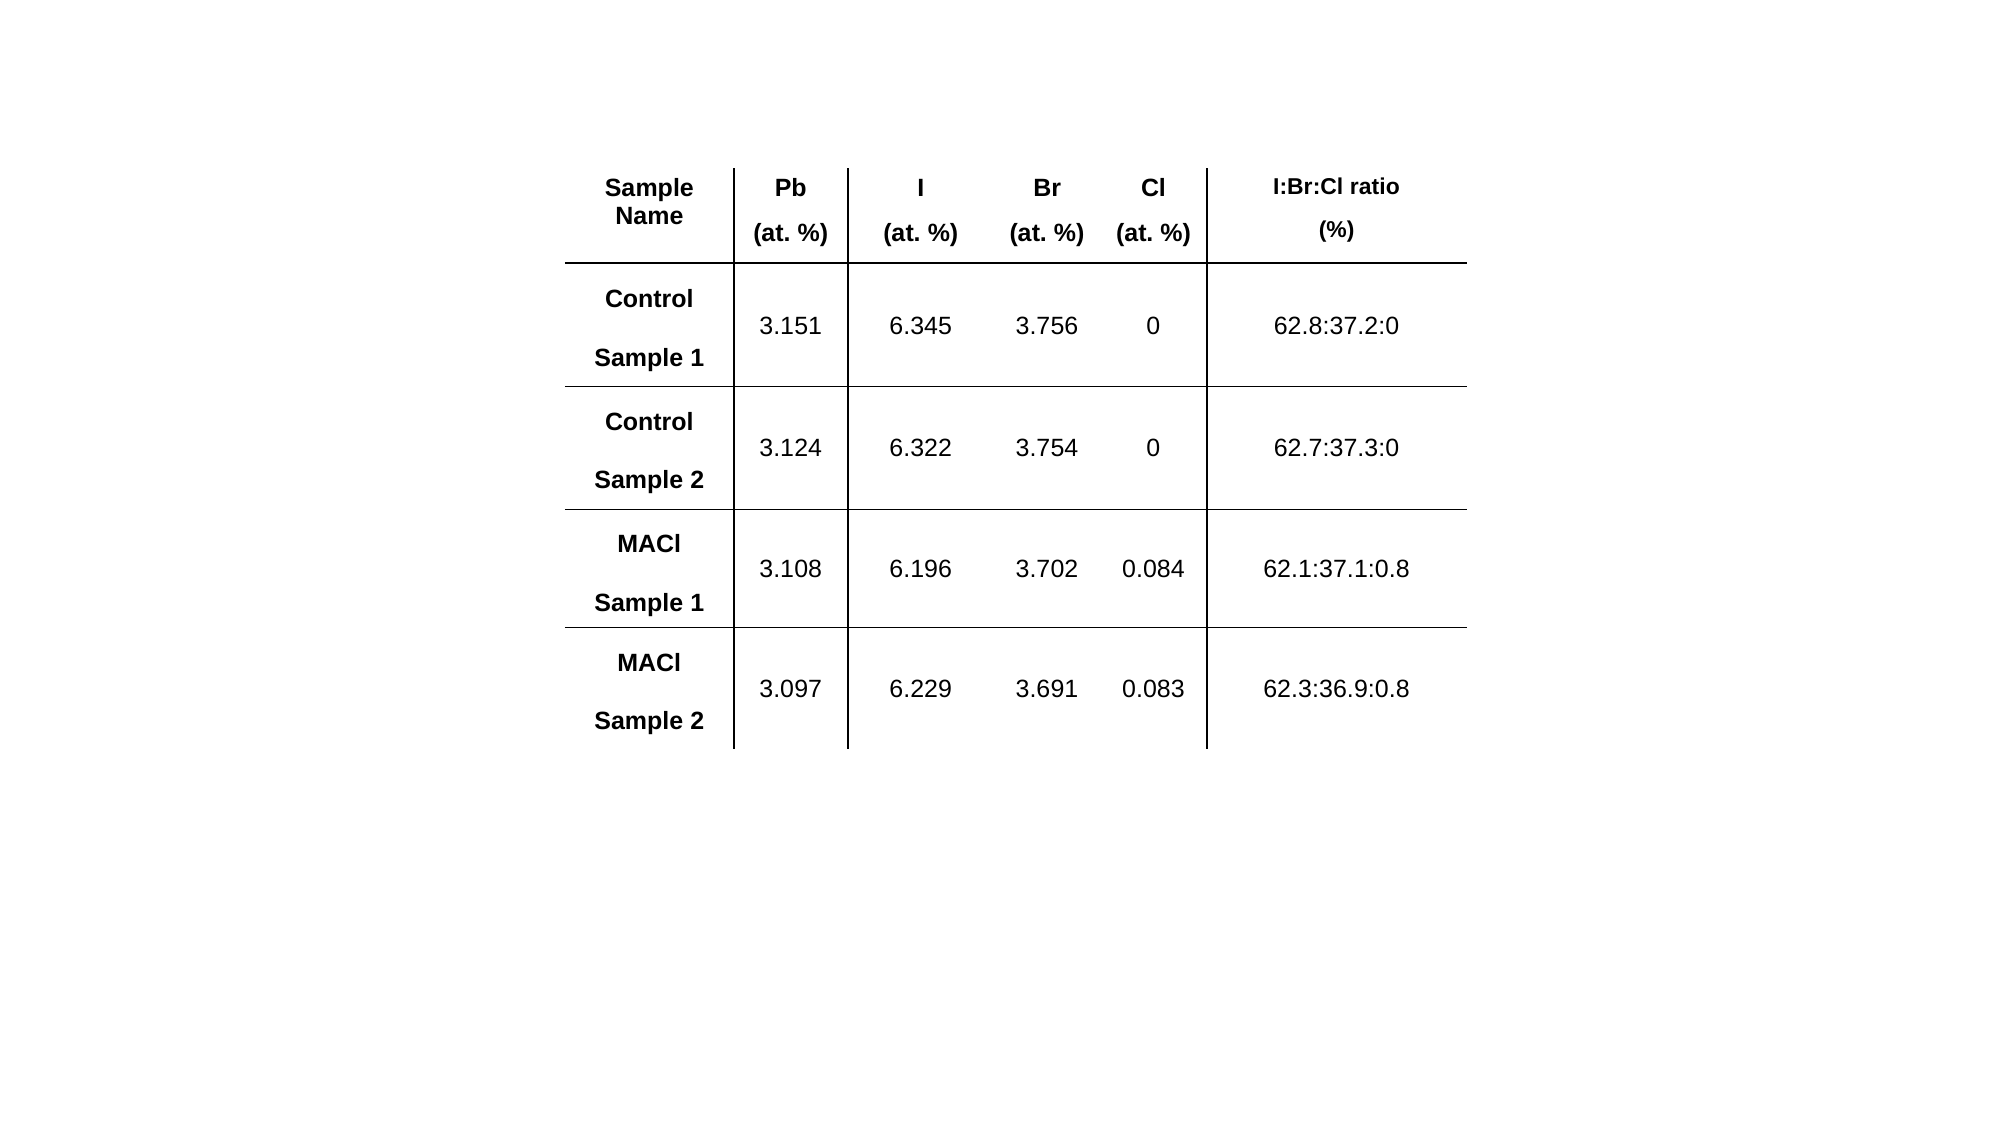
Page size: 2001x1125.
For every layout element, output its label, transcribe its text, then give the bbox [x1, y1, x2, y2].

table_cell 3.151 [735, 264, 847, 386]
table_cell 3.756 [994, 264, 1100, 386]
table_cell MACl Sample 2 [565, 628, 733, 749]
table_cell 3.108 [735, 510, 847, 627]
table_cell 3.097 [735, 628, 847, 749]
table_header I:Br:Cl ratio (%) [1208, 168, 1467, 262]
table_cell 3.691 [994, 628, 1100, 749]
table_cell 0.084 [1100, 510, 1206, 627]
table_header Br (at. %) [994, 168, 1100, 262]
table_cell 3.702 [994, 510, 1100, 627]
table_cell Control Sample 1 [565, 264, 733, 386]
table_cell 62.1:37.1:0.8 [1208, 510, 1467, 627]
table_cell 6.322 [849, 387, 994, 509]
table_cell 0 [1100, 387, 1206, 509]
table_cell 6.229 [849, 628, 994, 749]
table_cell 6.196 [849, 510, 994, 627]
table_cell 3.754 [994, 387, 1100, 509]
table_cell 62.8:37.2:0 [1208, 264, 1467, 386]
table_cell 0.083 [1100, 628, 1206, 749]
table_header I (at. %) [849, 168, 994, 262]
table_cell 3.124 [735, 387, 847, 509]
table_cell 6.345 [849, 264, 994, 386]
table_cell MACl Sample 1 [565, 510, 733, 627]
table_cell 62.7:37.3:0 [1208, 387, 1467, 509]
table_header Sample Name [565, 168, 733, 262]
table_header Pb (at. %) [735, 168, 847, 262]
table_header Cl (at. %) [1100, 168, 1206, 262]
table_cell 62.3:36.9:0.8 [1208, 628, 1467, 749]
table_cell Control Sample 2 [565, 387, 733, 509]
table_cell 0 [1100, 264, 1206, 386]
